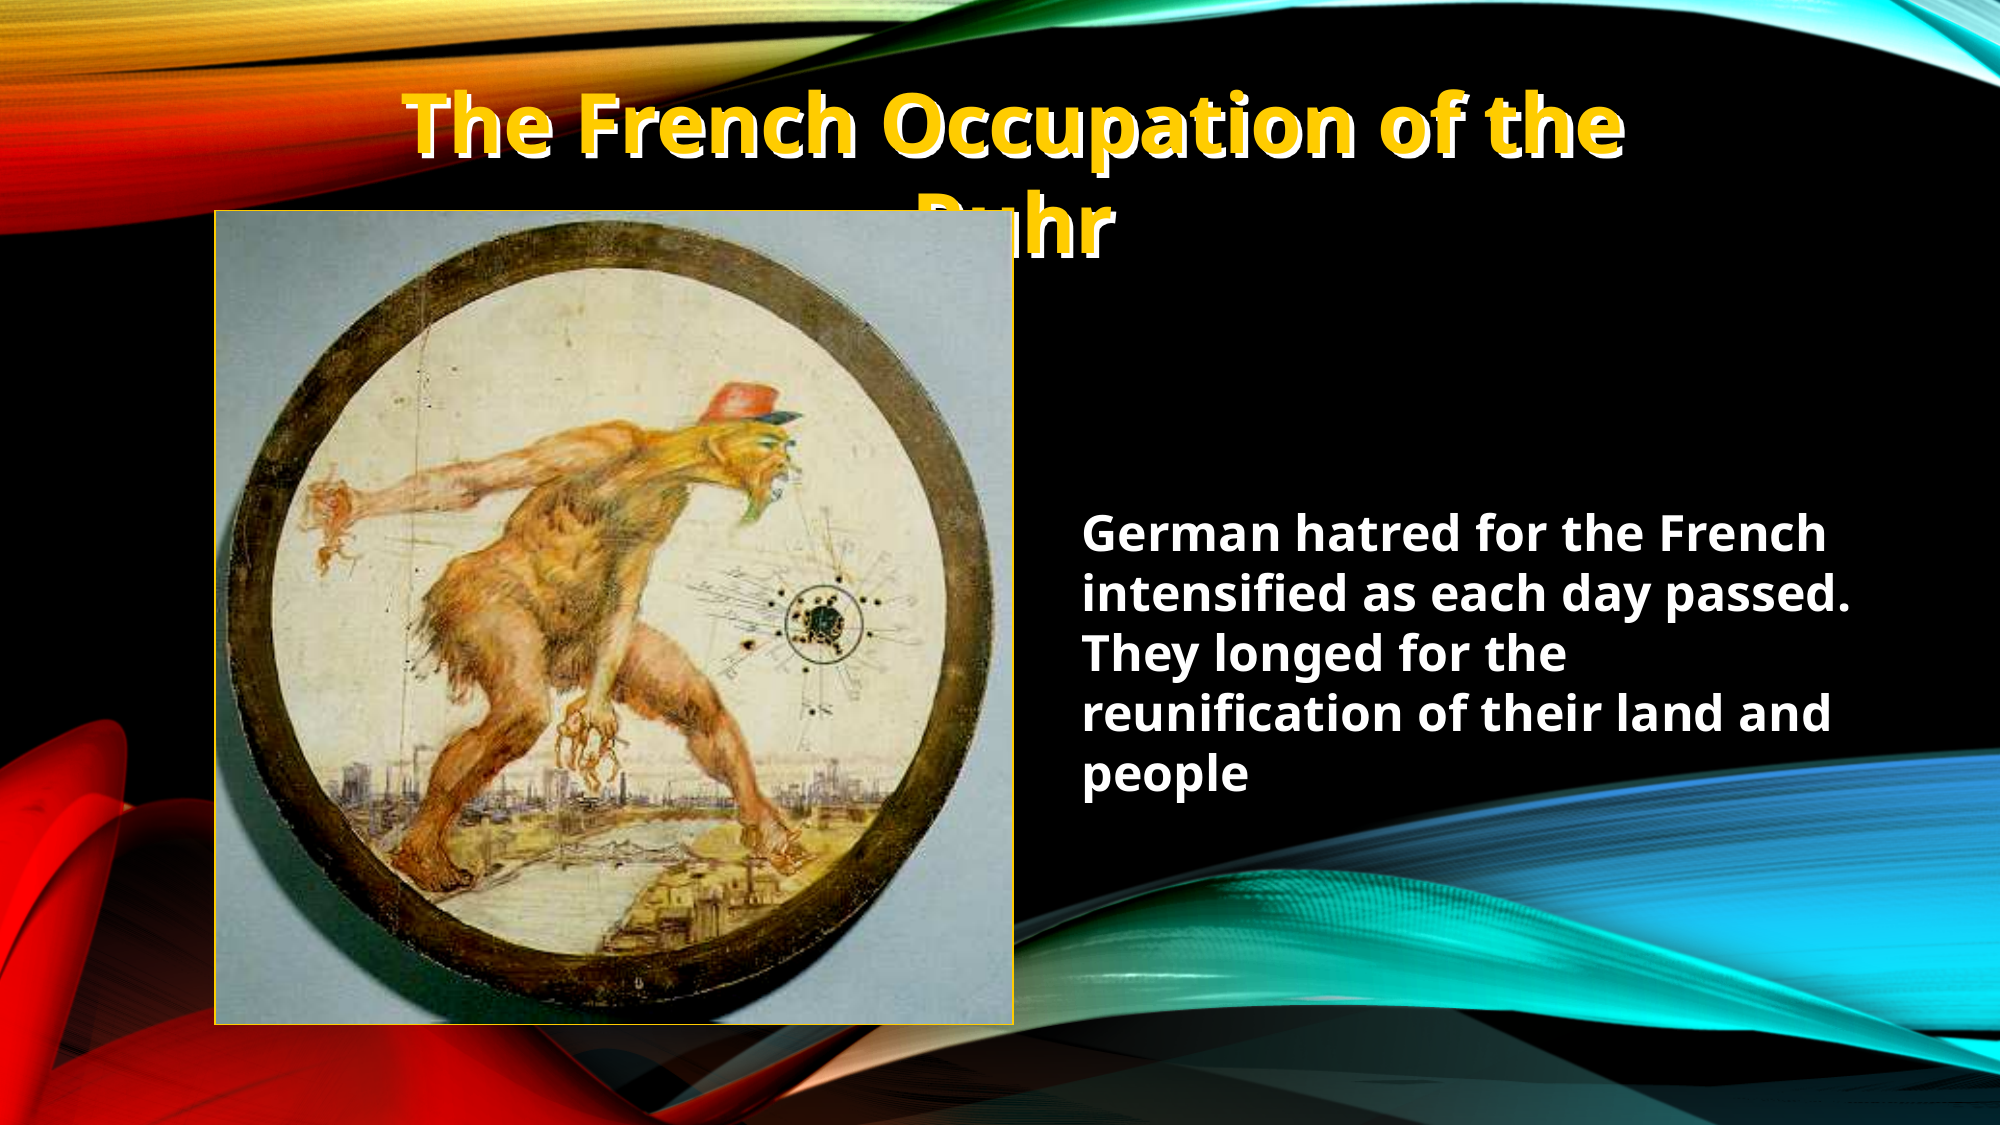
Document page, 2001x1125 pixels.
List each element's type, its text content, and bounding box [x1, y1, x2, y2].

text_box German hatred for the French intensified as each day passed. They longed for the reunification of their land and people [1066, 493, 1884, 809]
text_box The French Occupation of the Ruhr [312, 62, 1713, 278]
picture [0, 717, 2000, 1125]
picture [215, 211, 1013, 1024]
picture [0, 0, 2000, 237]
